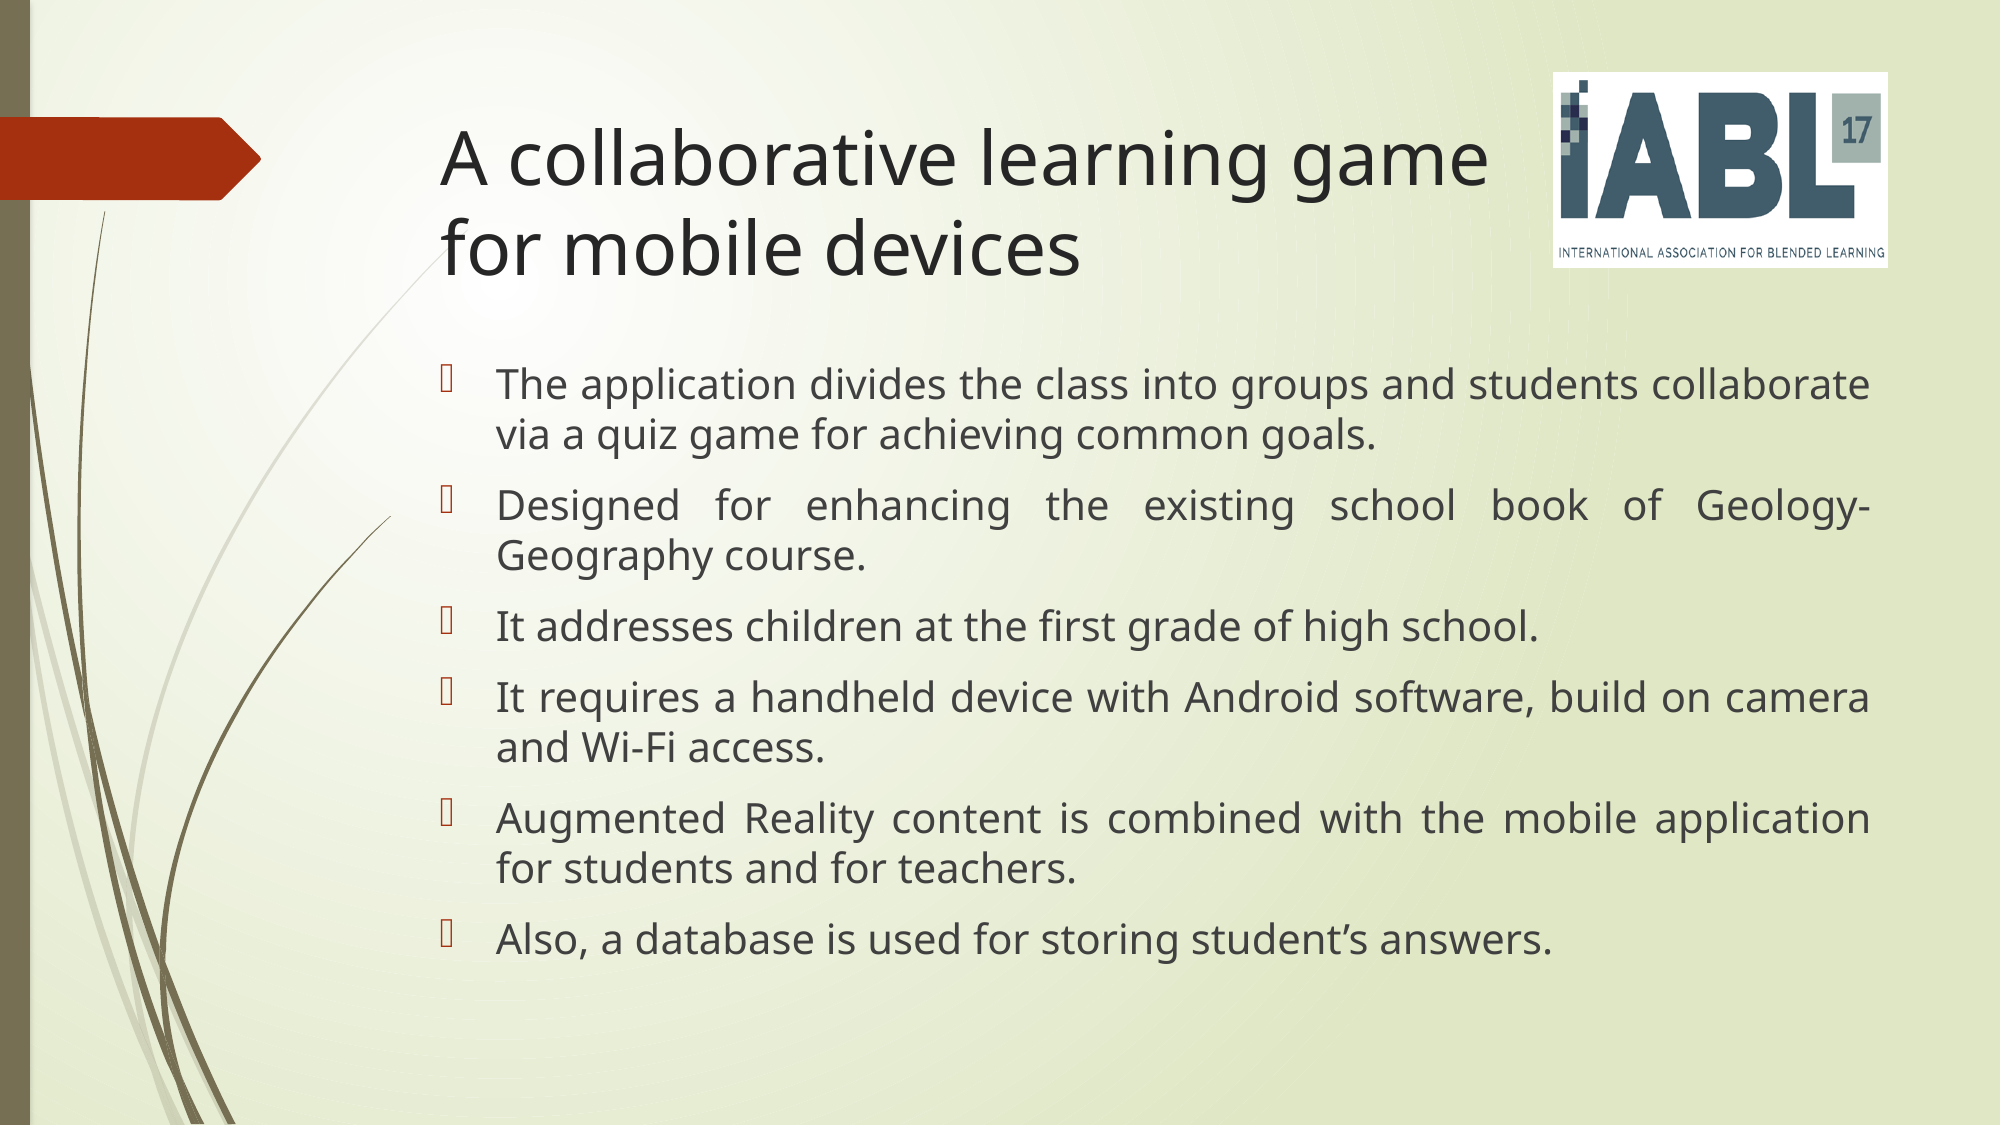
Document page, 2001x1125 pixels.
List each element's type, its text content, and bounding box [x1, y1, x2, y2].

picture [1553, 72, 1888, 268]
title A collaborative learning game for mobile devices [425, 102, 1888, 313]
list The application divides the class into groups and students collaborate via a quiz game for achieving common goals. Designed for enhancing the existing school book of Geology-Geography course. It addresses children at the first grade of high school. It requires a handheld device with Android software, build on camera and Wi-Fi access. Augmented Reality content is combined with the mobile application for students and for teachers. Also, a database is used for storing student’s answers. [424, 350, 1887, 1094]
